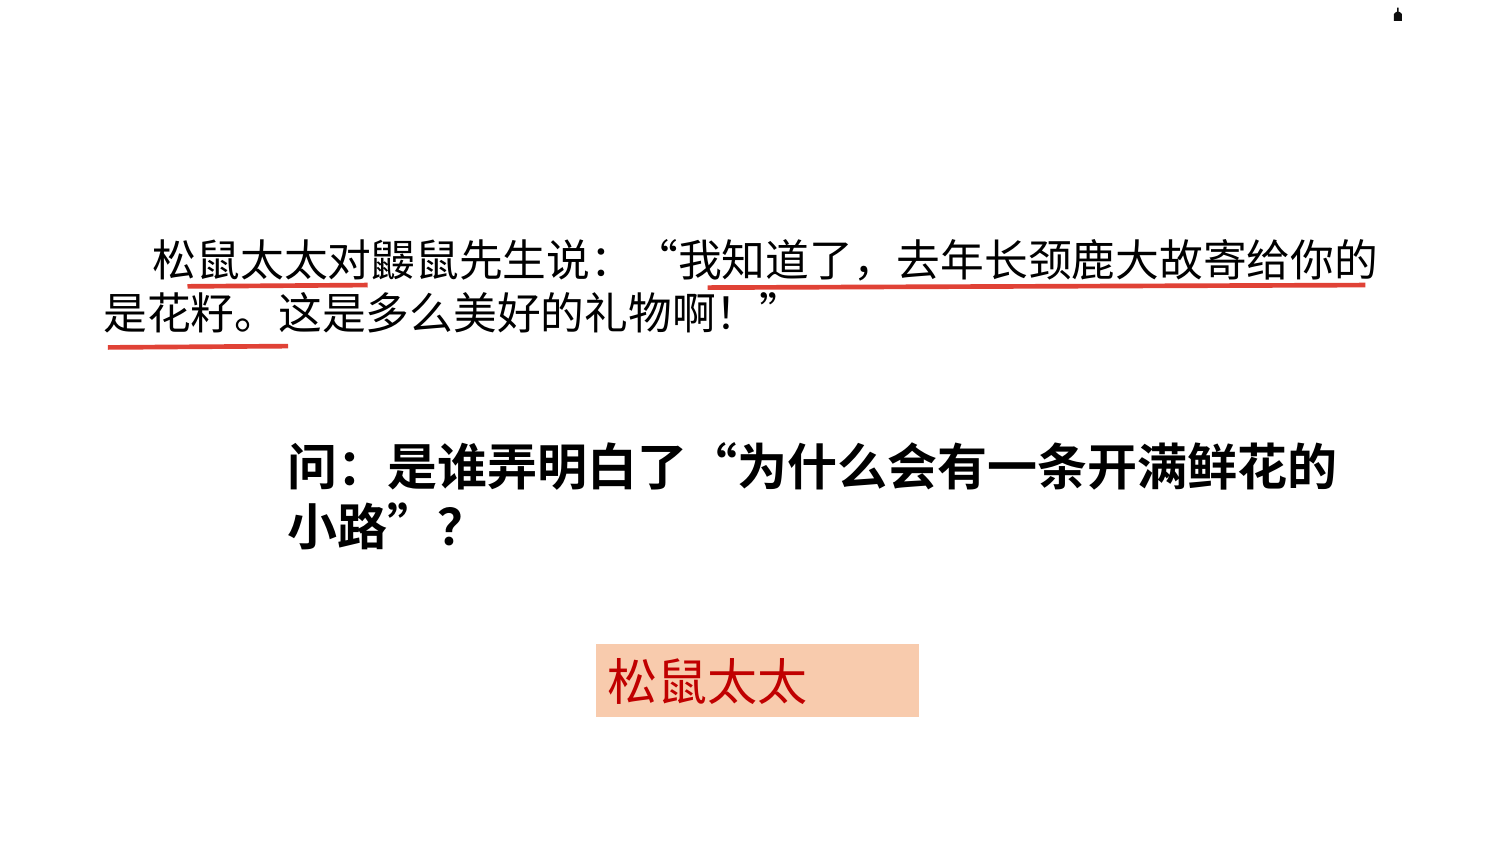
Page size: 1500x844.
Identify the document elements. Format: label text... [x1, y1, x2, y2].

text_box 松鼠太太对鼹鼠先生说：“我知道了，去年长颈鹿大故寄给你的是花籽。这是多么美好的礼物啊！” [92, 227, 1404, 397]
text_box 问：是谁弄明白了“为什么会有一条开满鲜花的小路”？ [276, 430, 1366, 562]
text_box 松鼠太太 [596, 644, 919, 717]
